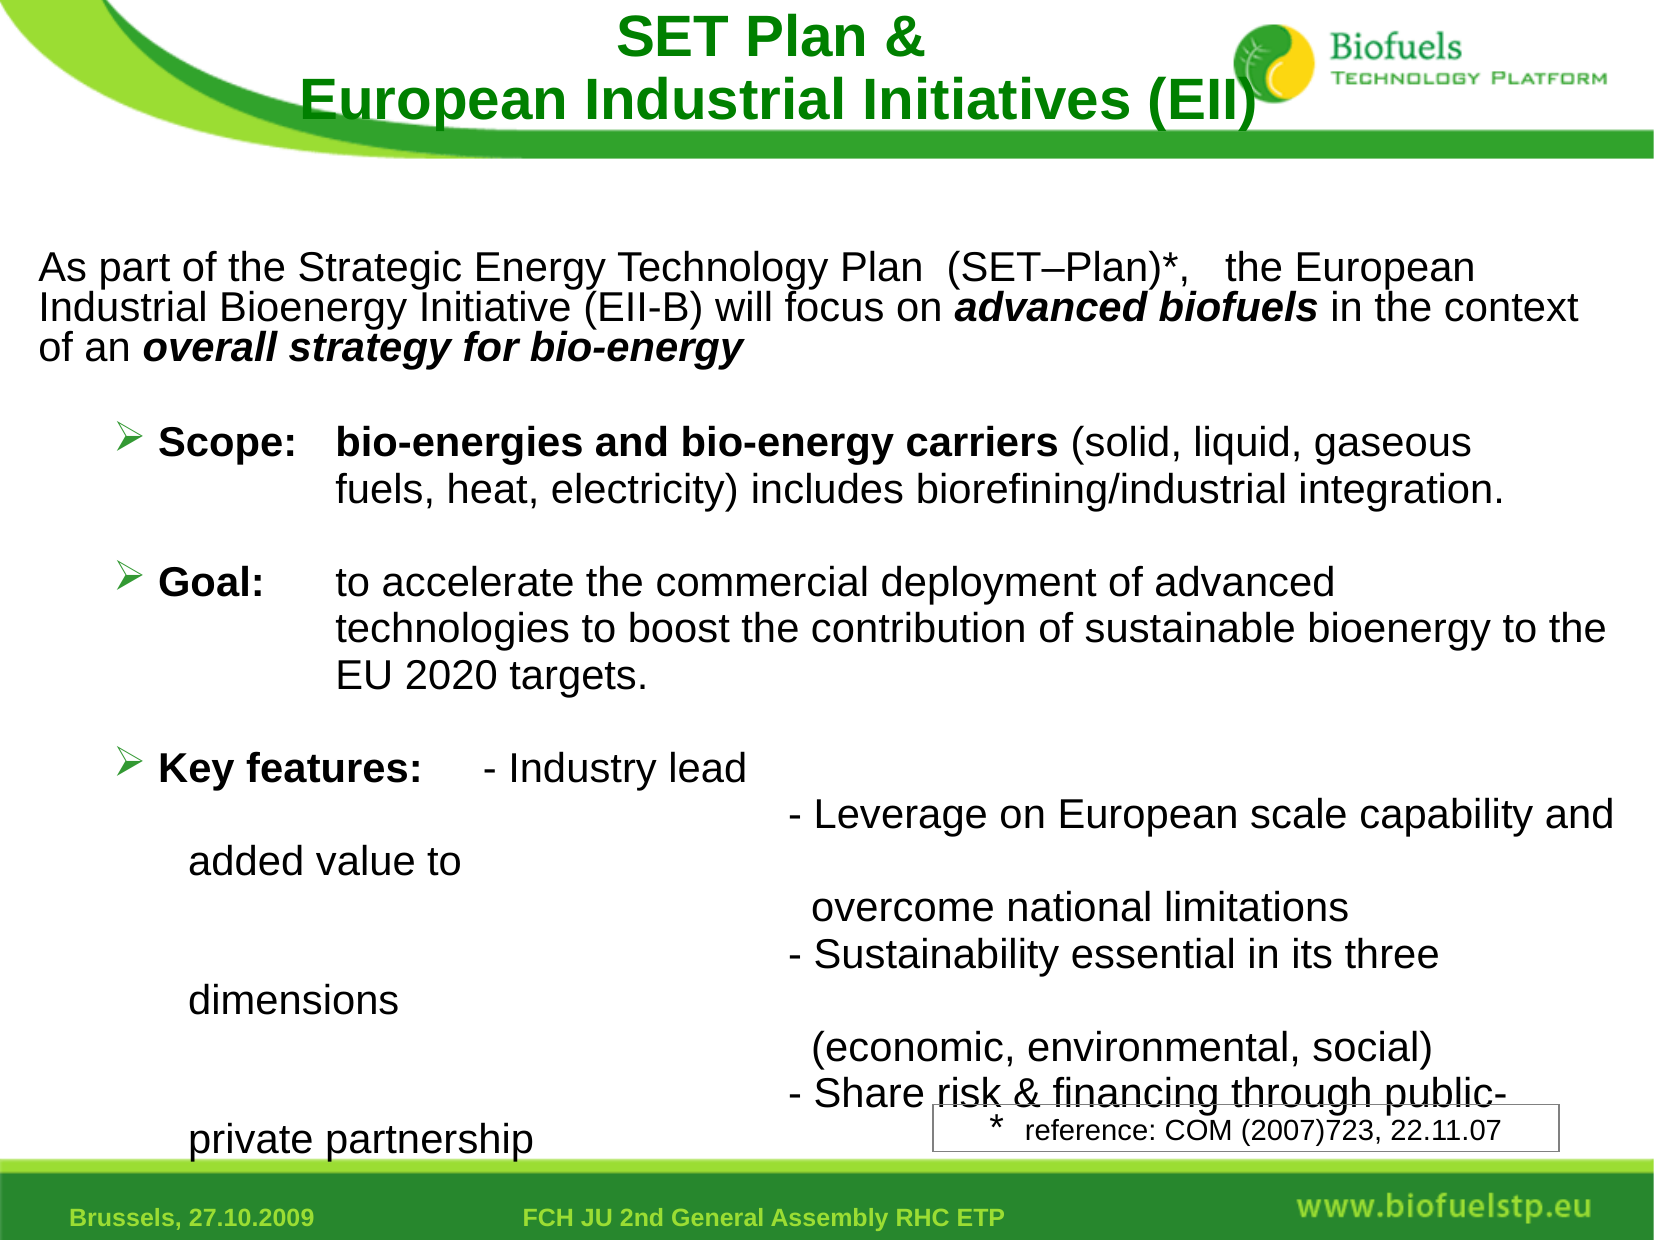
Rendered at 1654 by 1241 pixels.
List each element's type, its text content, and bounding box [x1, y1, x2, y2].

text_box As part of the Strategic Energy Technology Plan (SET–Plan)*, the European Industrial Bioenergy Initiative (EII-B) will focus on advanced biofuels in the context of an overall strategy for bio-energy Scope: bio-energies and bio-energy carriers (solid, liquid, gaseous fuels, heat, electricity) includes biorefining/industrial integration. Goal: to accelerate the commercial deployment of advanced technologies to boost the contribution of sustainable bioenergy to the EU 2020 targets. Key features: - Industry lead - Leverage on European scale capability and added value to overcome national limitations - Sustainability essential in its three dimensions (economic, environmental, social)‏ - Share risk & financing through public-private partnership [23, 242, 1631, 1172]
picture [0, 0, 1654, 1240]
text_box * reference: COM (2007)723, 22.11.07 [933, 1104, 1560, 1152]
text_box SET Plan & European Industrial Initiatives (EII)‏ [76, 0, 1483, 141]
text_box [460, 8, 1228, 113]
